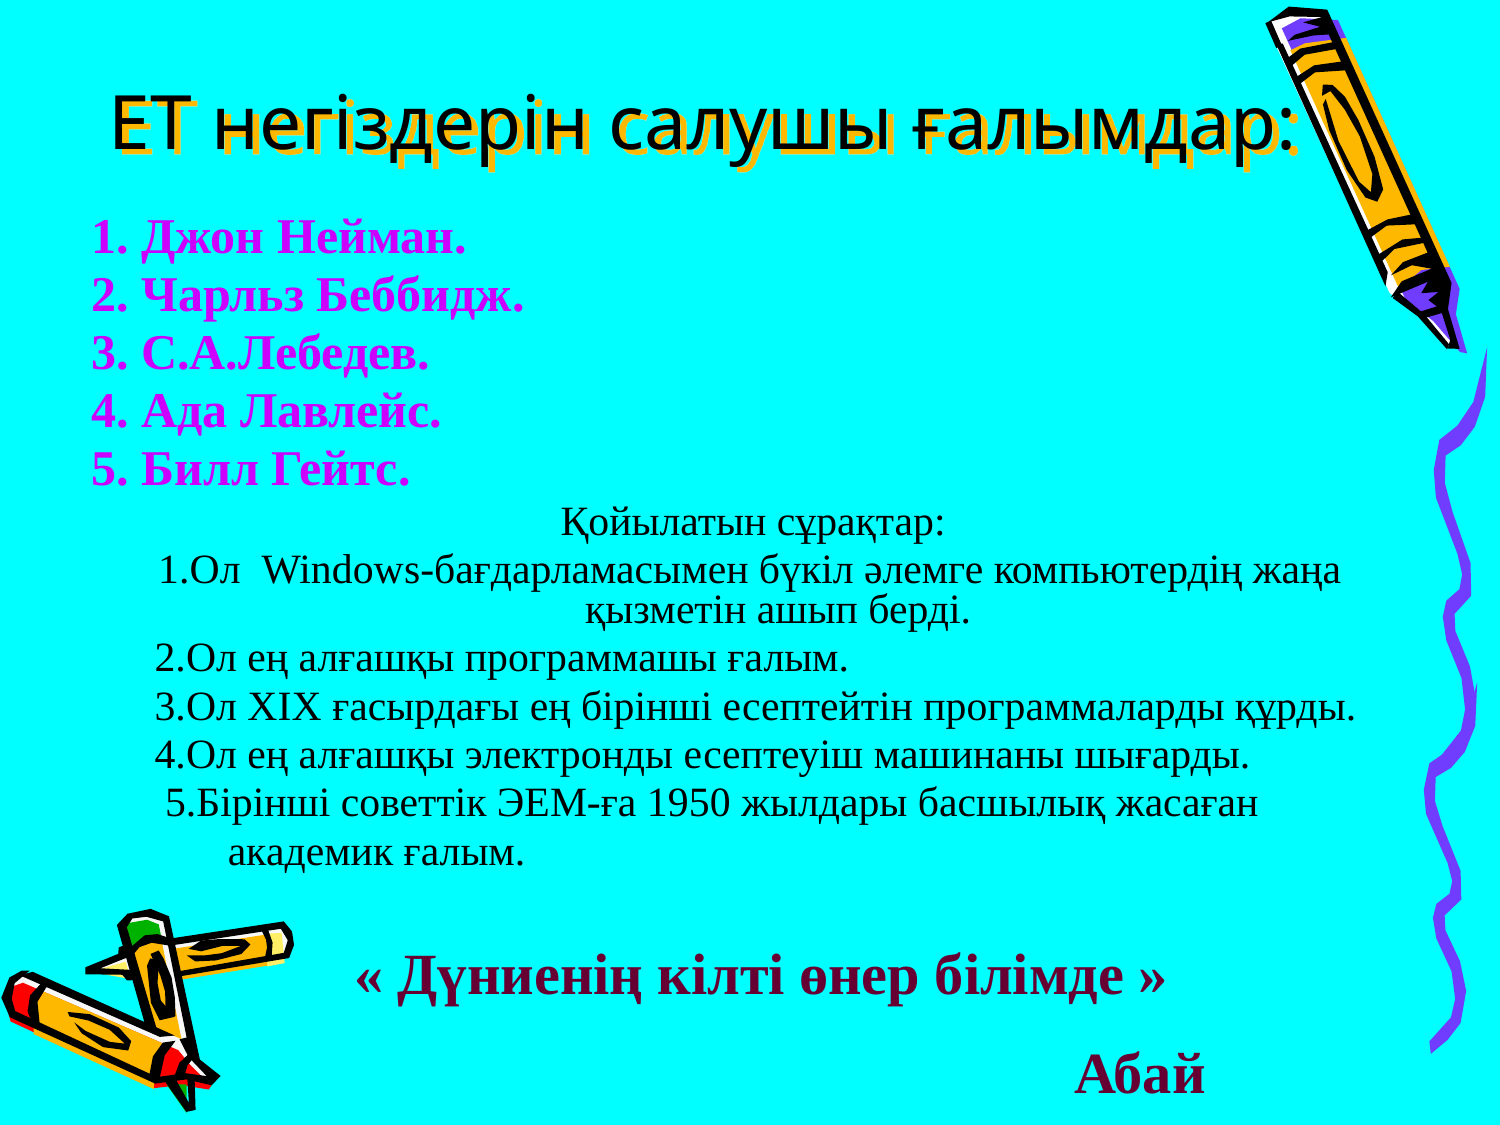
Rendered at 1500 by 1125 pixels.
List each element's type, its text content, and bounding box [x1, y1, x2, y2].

text_box 1. Джон Нейман. 2. Чарльз Беббидж. 3. С.А.Лебедев. 4. Ада Лавлейс. 5. Билл Гейтс. Қойылатын сұрақтар: 1.Ол Windows-бағдарламасымен бүкіл әлемге компьютердің жаңа қызметін ашып берді. 2.Ол ең алғашқы программашы ғалым. 3.Ол XIX ғасырдағы ең бірінші есептейтін программаларды құрды. 4.Ол ең алғашқы электронды есептеуіш машинаны шығарды. 5.Бірінші советтік ЭЕМ-ға 1950 жылдары басшылық жасаған академик ғалым. [76, 207, 1424, 928]
text_box « Дүниенің кілті өнер білімде » Абай [53, 928, 1459, 1113]
title ЕТ негіздерін салушы ғалымдар: [64, 24, 1341, 173]
